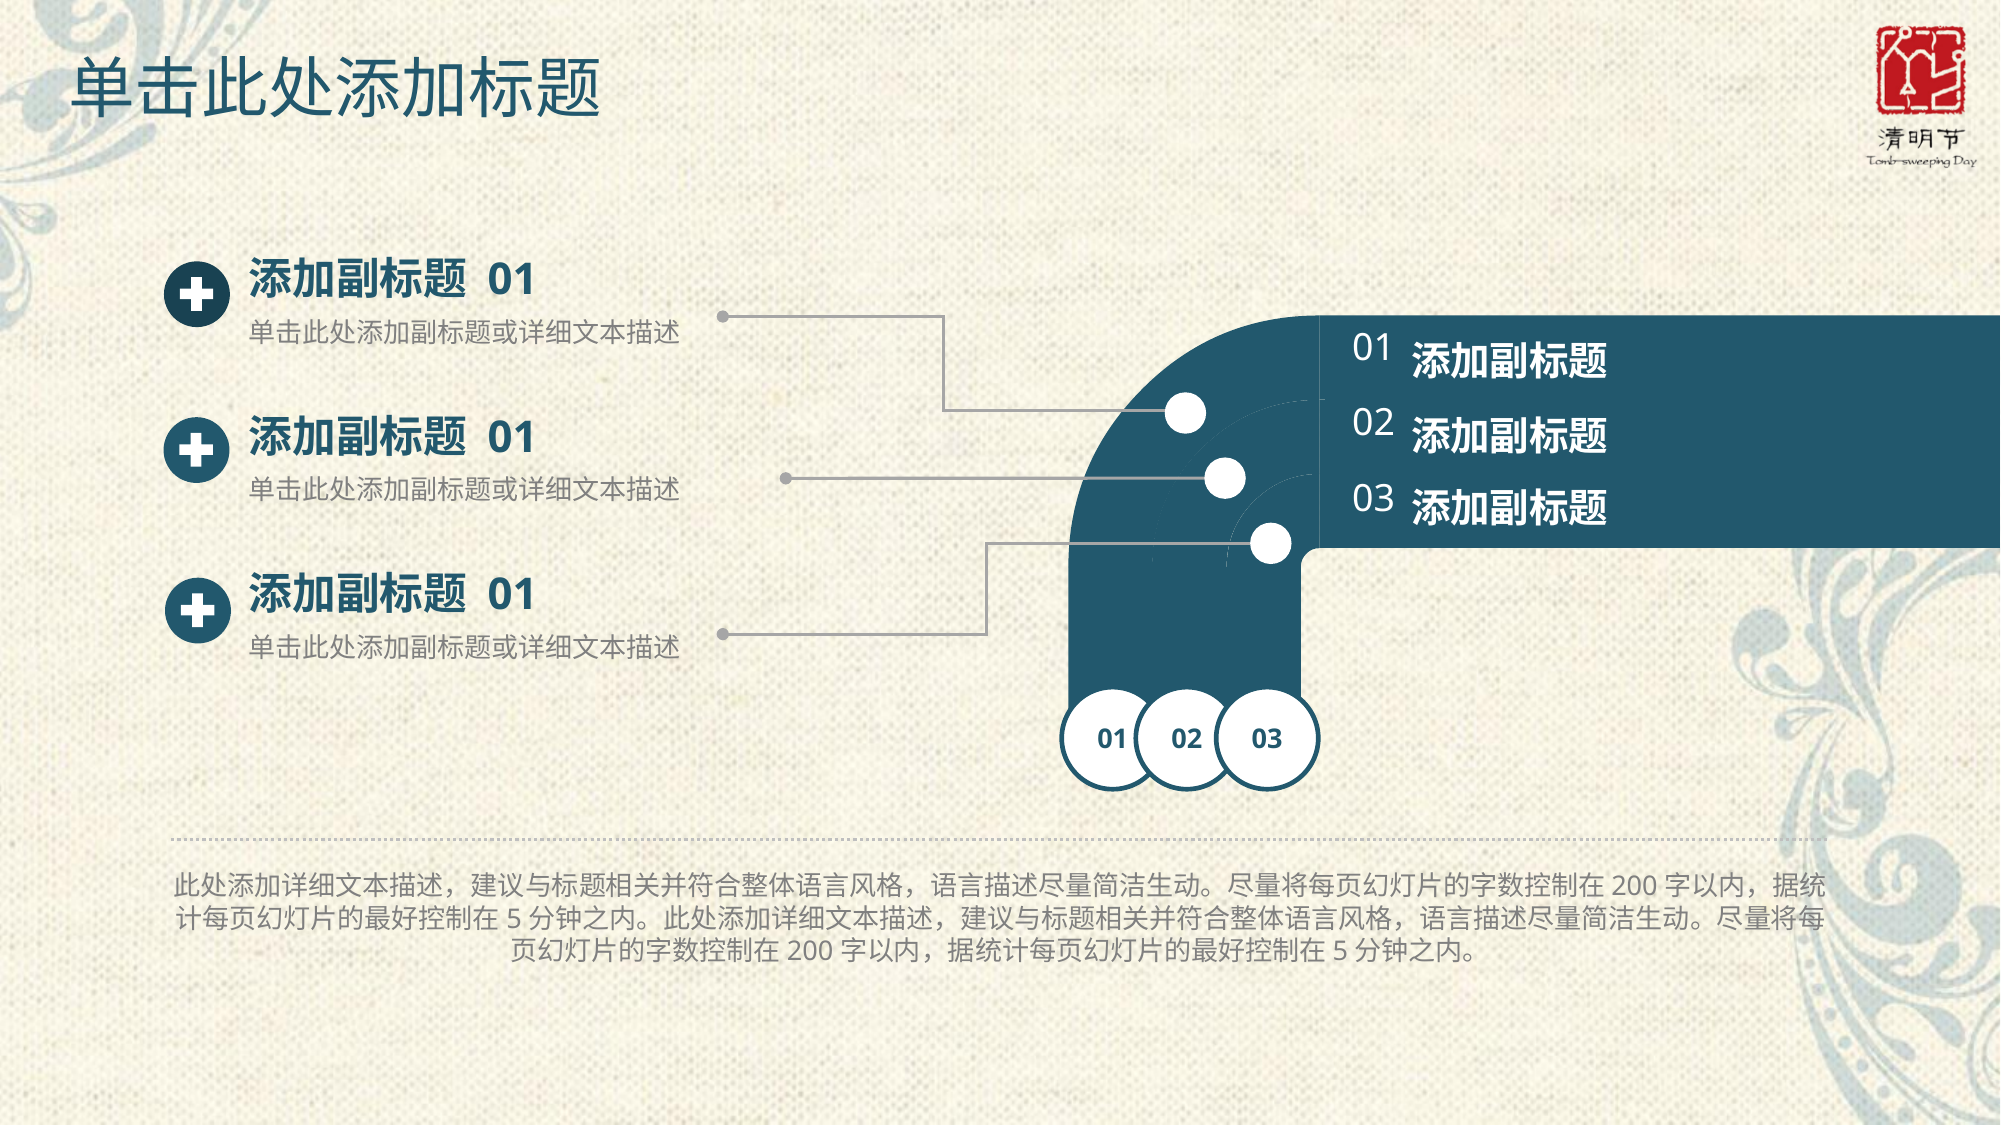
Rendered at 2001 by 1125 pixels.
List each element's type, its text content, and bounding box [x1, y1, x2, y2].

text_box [163, 261, 230, 328]
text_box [1342, 466, 1857, 531]
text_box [722, 543, 1251, 635]
title 单击此处添加标题 [53, 31, 1779, 151]
picture [0, 0, 2001, 1125]
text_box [1068, 315, 2000, 739]
text_box 01 [1060, 711, 1150, 791]
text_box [1346, 315, 1857, 384]
text_box 03 [1215, 739, 1320, 791]
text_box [163, 417, 230, 483]
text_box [168, 408, 698, 510]
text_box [1342, 390, 1857, 459]
text_box 此处添加详细文本描述，建议与标题相关并符合整体语言风格，语言描述尽量简洁生动。尽量将每页幻灯片的字数控制在200字以内，据统计每页幻灯片的最好控制在5分钟之内。此处添加详细文本描述，建议与标题相关并符合整体语言风格，语言描述尽量简洁生动。尽量将每页幻灯片的字数控制在200字以内，据统计每页幻灯片的最好控制在5分钟之内。 [169, 868, 1831, 967]
text_box 02 [1134, 739, 1227, 791]
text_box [168, 250, 698, 353]
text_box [722, 316, 1165, 411]
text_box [168, 565, 698, 668]
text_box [164, 577, 231, 644]
